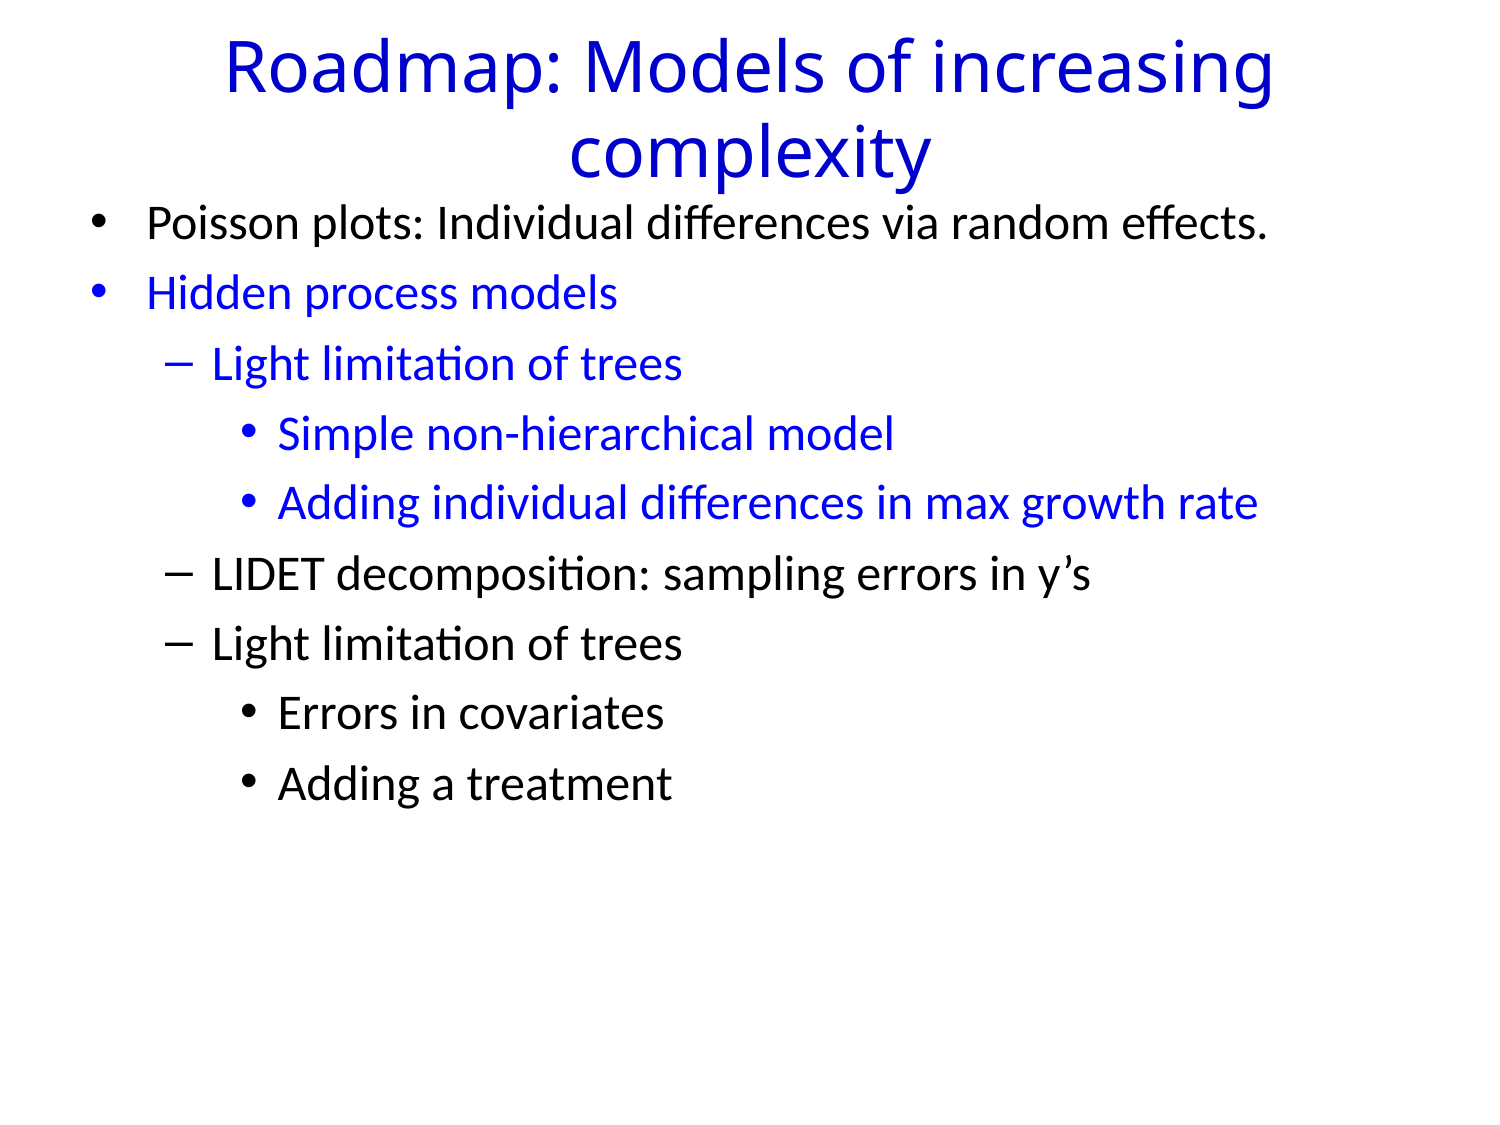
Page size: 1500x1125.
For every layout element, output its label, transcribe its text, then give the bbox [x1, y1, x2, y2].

title Roadmap: Models of increasing complexity [75, 12, 1425, 182]
list Poisson plots: Individual differences via random effects. Hidden process models Light limitation of trees Simple non-hierarchical model Adding individual differences in max growth rate LIDET decomposition: sampling errors in y’s Light limitation of trees Errors in covariates Adding a treatment [75, 182, 1425, 925]
